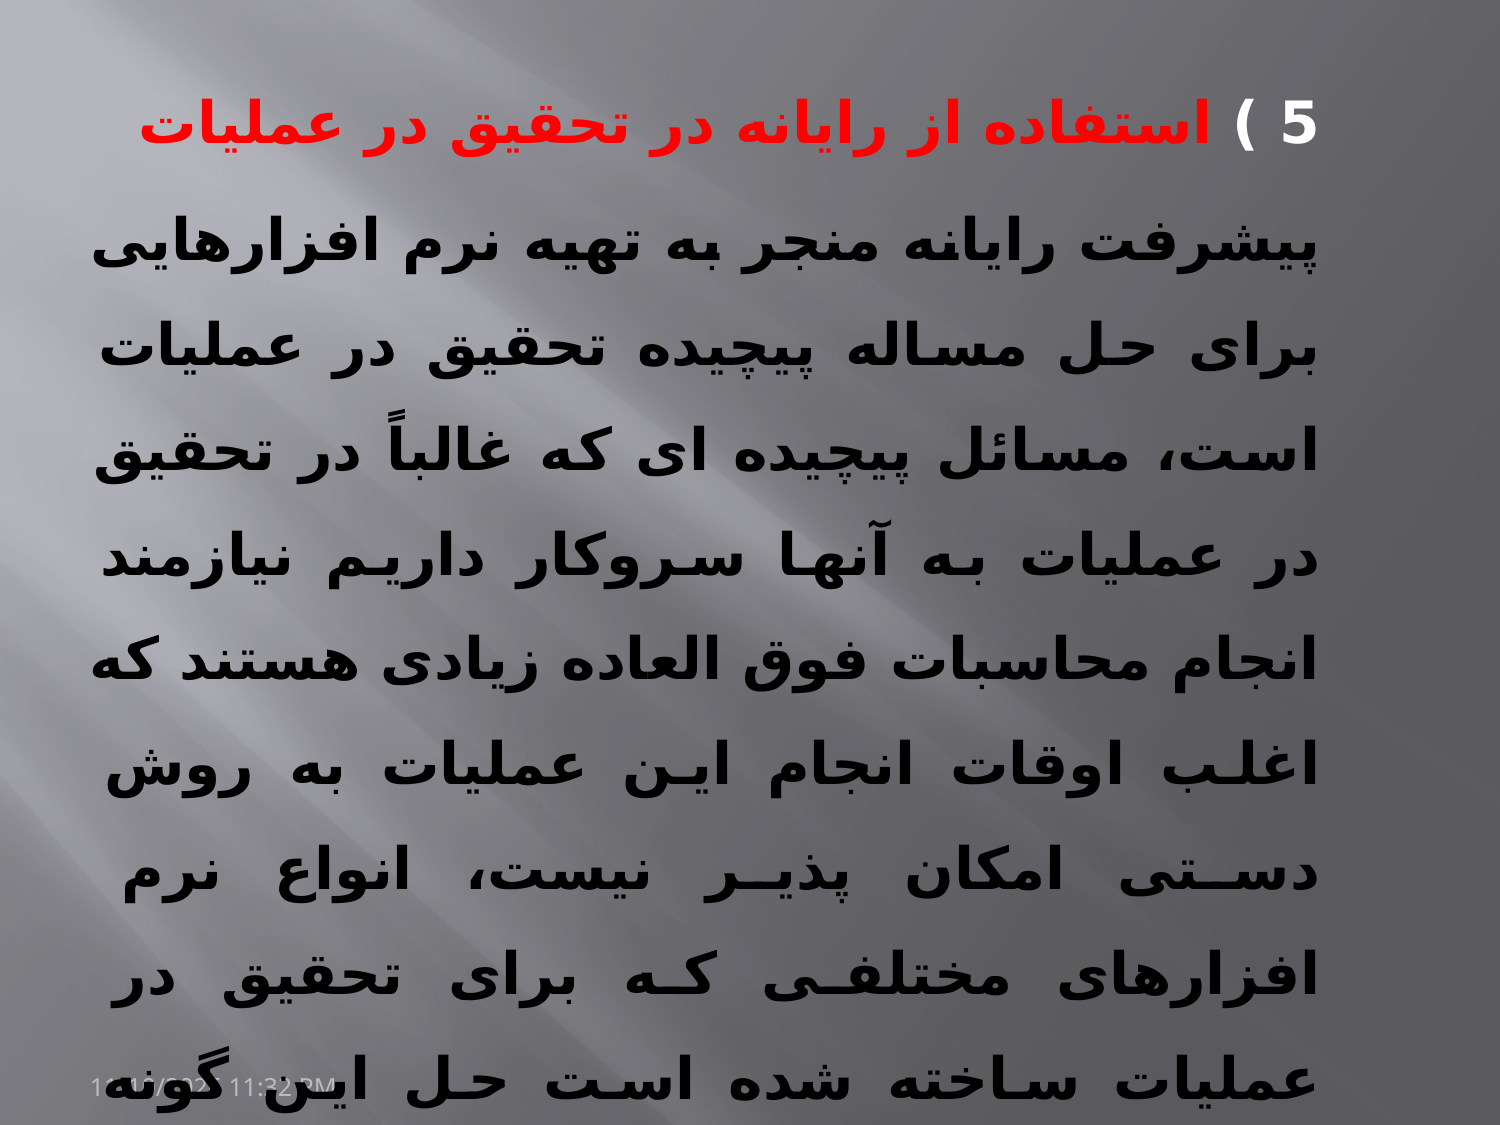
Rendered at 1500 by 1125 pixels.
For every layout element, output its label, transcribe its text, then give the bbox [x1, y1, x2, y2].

list 5 ) استفاده از رایانه در تحقیق در عملیات پیشرفت رایانه منجر به تهیه نرم افزارهایی برای حل مساله پیچیده تحقیق در عملیات است، مسائل پیچیده ای که غالباً در تحقیق در عملیات به آنها سروکار داریم نیازمند انجام محاسبات فوق العاده زیادی هستند که اغلب اوقات انجام این عملیات به روش دستی امکان پذیر نیست، انواع نرم افزارهای مختلفی که برای تحقیق در عملیات ساخته شده است حل این گونه مسائل را بسیار ساده کرده است. [75, 42, 1425, 1035]
slide_number 20/مارس/1 [75, 1052, 425, 1113]
